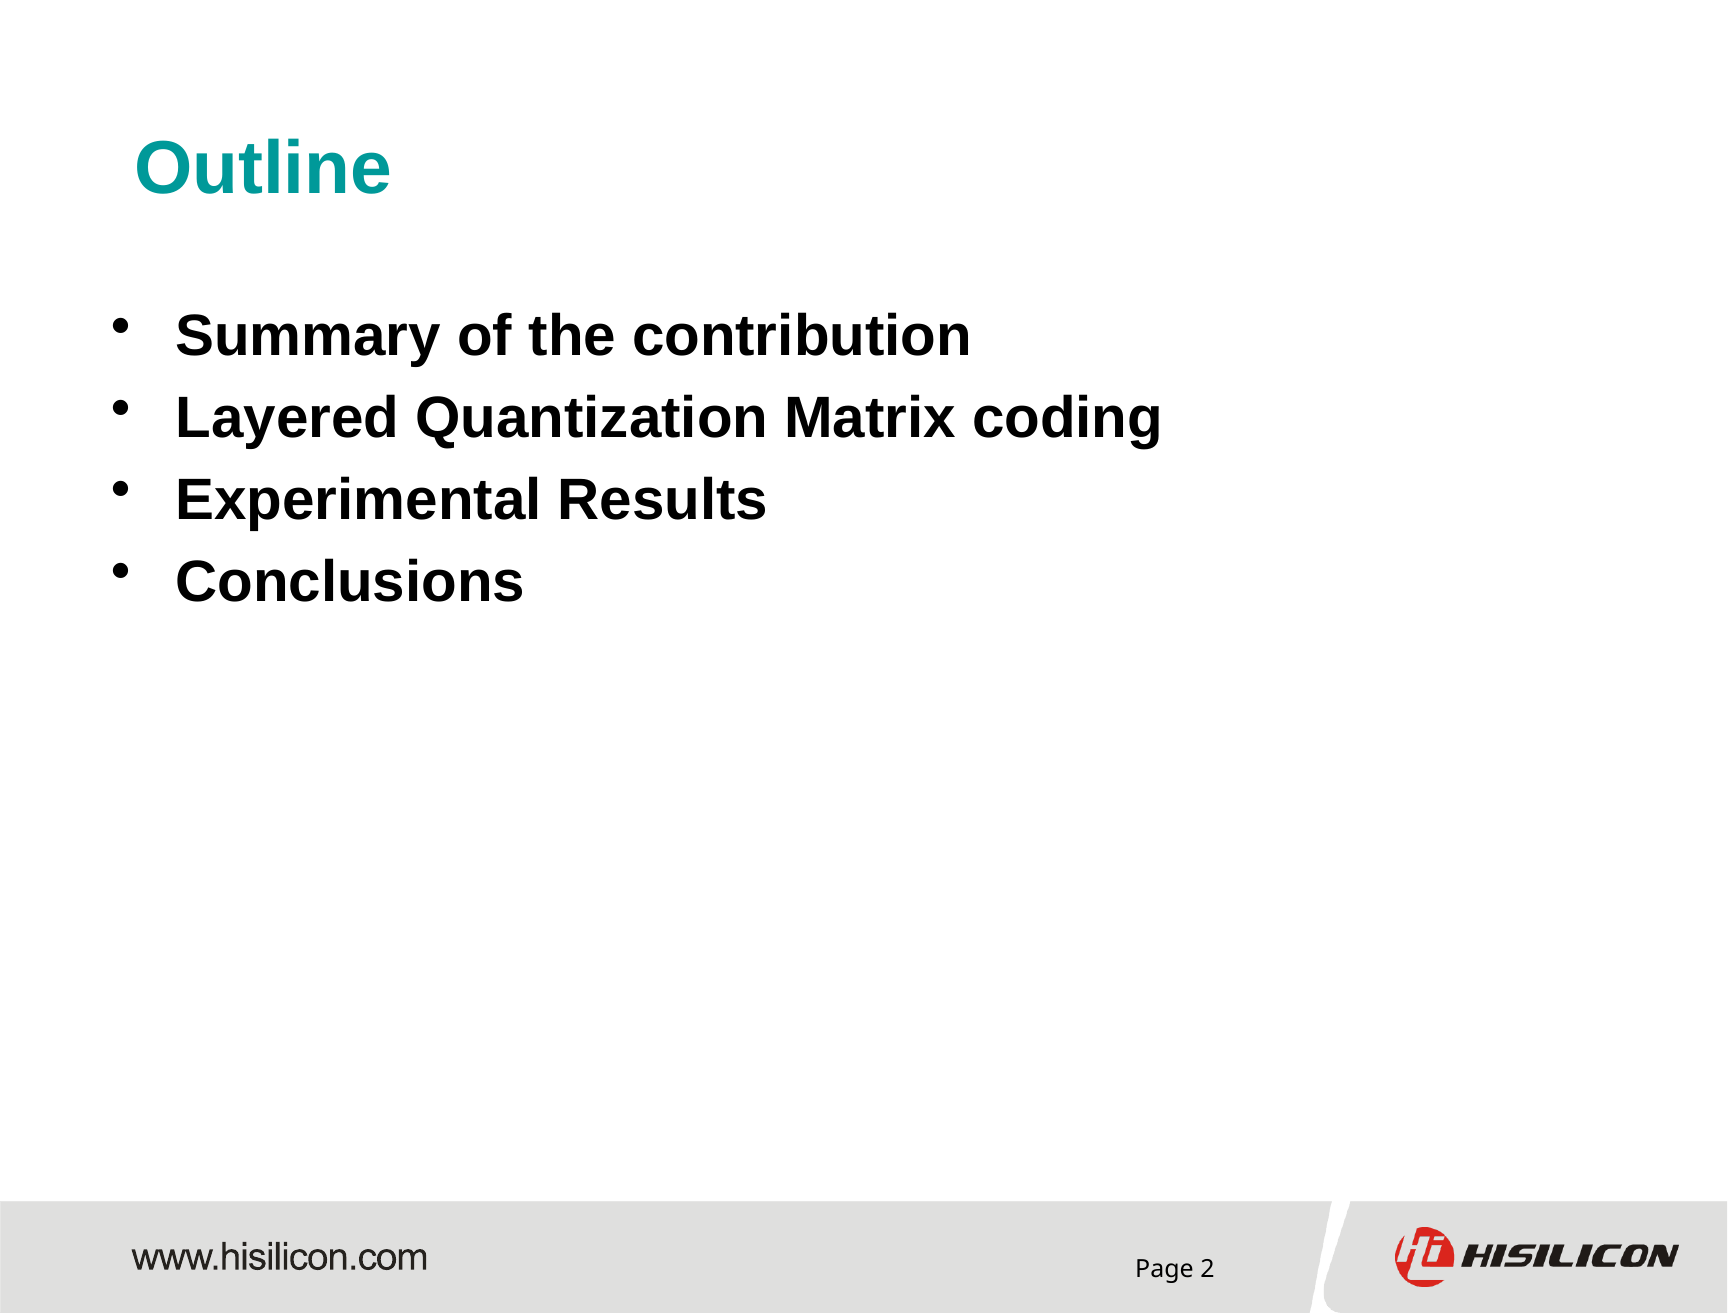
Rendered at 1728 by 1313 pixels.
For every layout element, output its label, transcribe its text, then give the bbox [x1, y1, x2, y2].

picture [0, 1201, 1728, 1313]
slide_number Page 2 [1135, 1224, 1338, 1313]
list Summary of the contribution Layered Quantization Matrix coding Experimental Results Conclusions [95, 290, 1635, 928]
title Outline [119, 53, 1674, 273]
